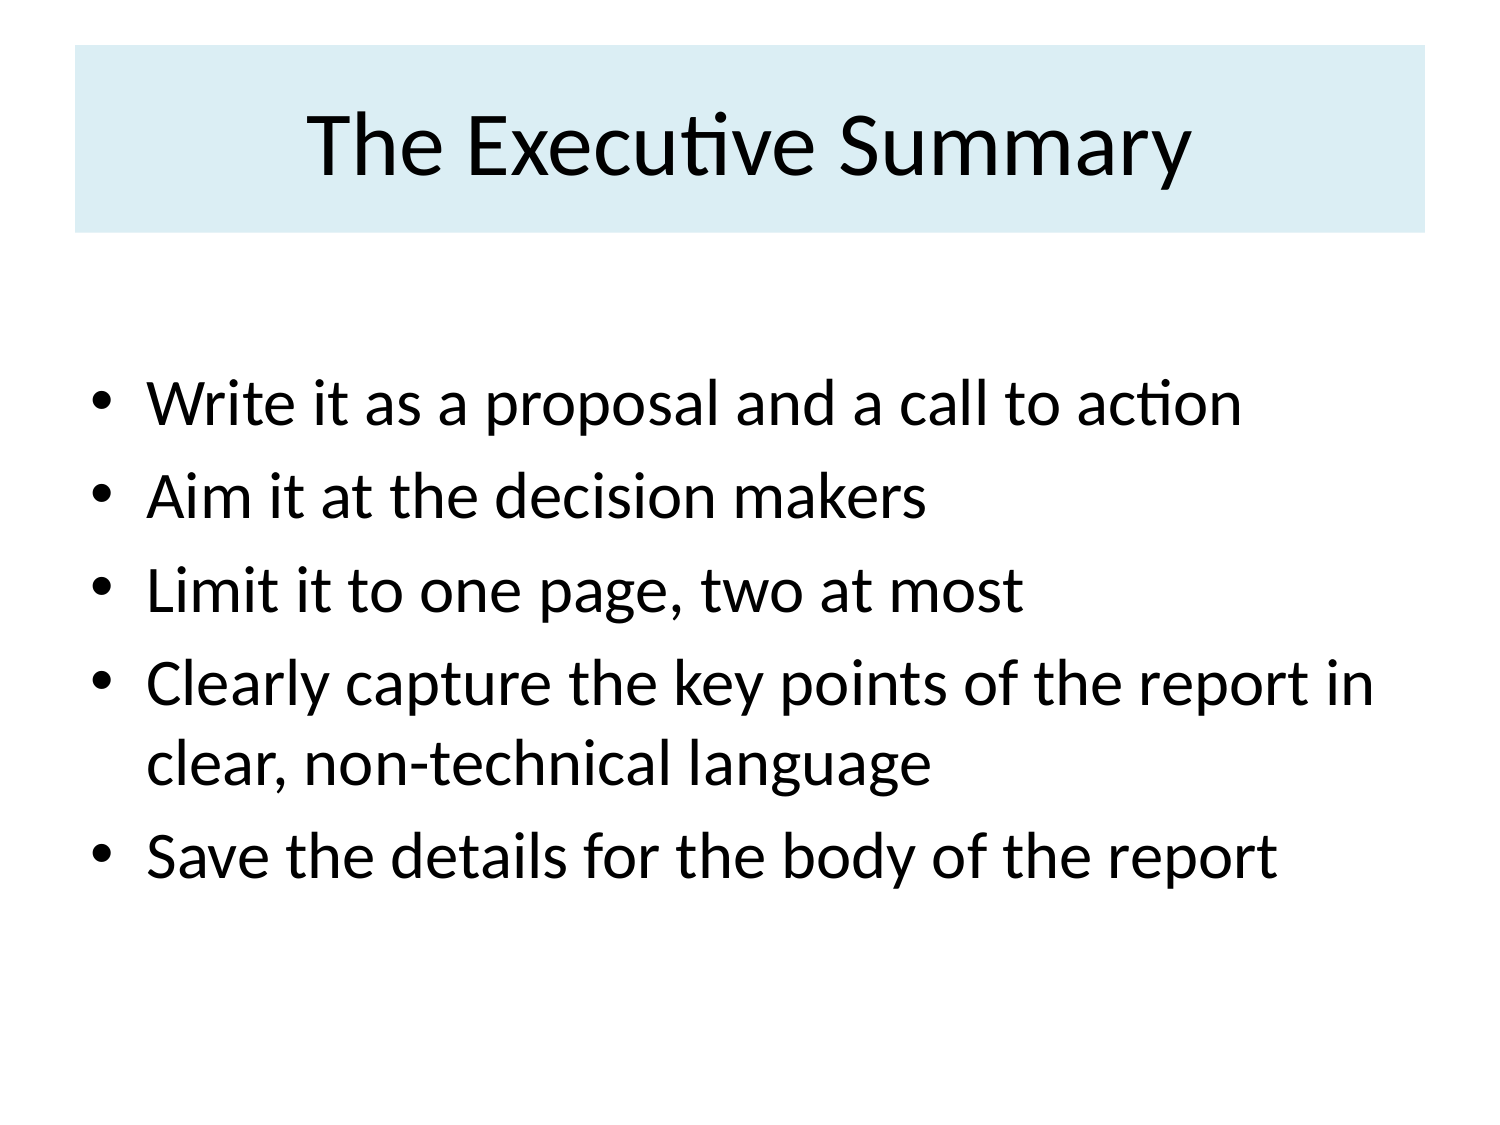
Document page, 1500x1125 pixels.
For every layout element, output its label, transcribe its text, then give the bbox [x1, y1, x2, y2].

title The Executive Summary [75, 45, 1425, 233]
list Write it as a proposal and a call to action Aim it at the decision makers Limit it to one page, two at most Clearly capture the key points of the report in clear, non-technical language Save the details for the body of the report [75, 351, 1425, 1005]
